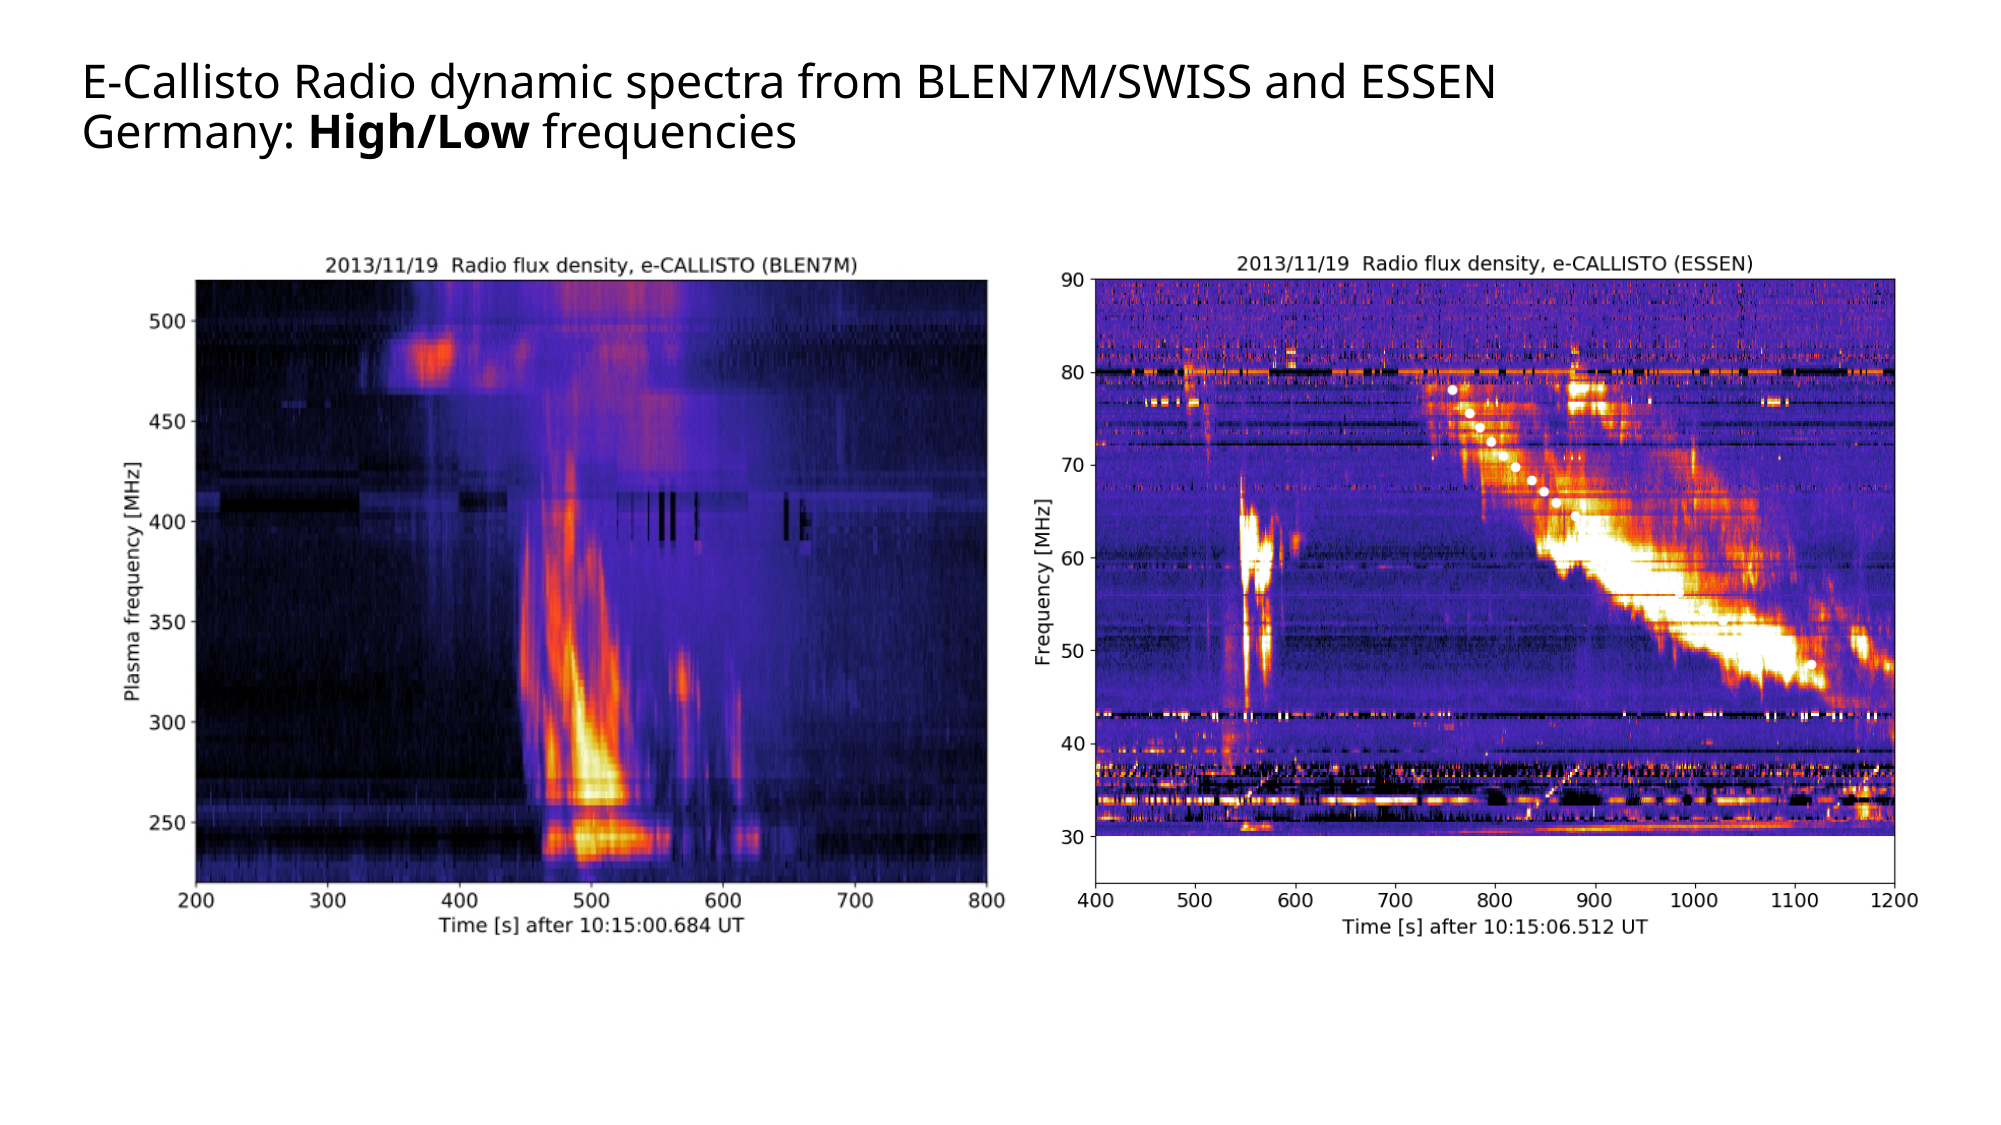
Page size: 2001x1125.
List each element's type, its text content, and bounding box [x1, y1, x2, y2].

picture [109, 242, 1020, 952]
title E-Callisto Radio dynamic spectra from BLEN7M/SWISS and ESSEN Germany: High/Low frequencies [66, 51, 1717, 167]
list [1020, 240, 1935, 952]
